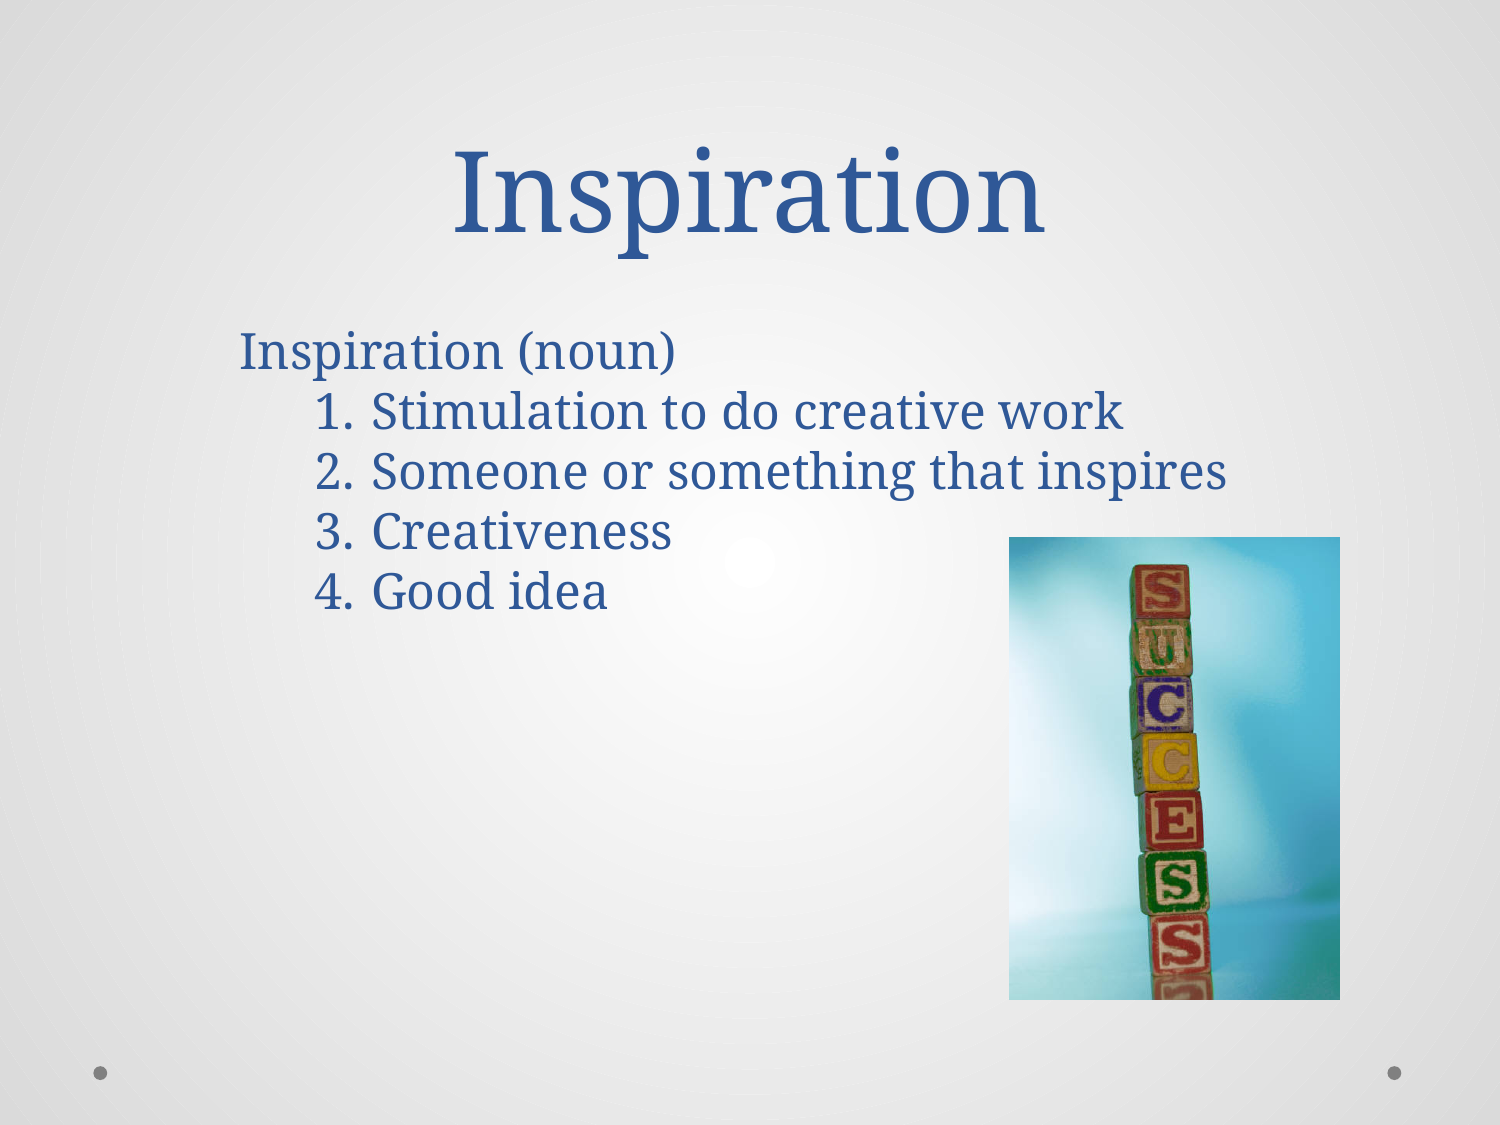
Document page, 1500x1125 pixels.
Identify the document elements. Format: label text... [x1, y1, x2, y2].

text_box Inspiration (noun) Stimulation to do creative work Someone or something that inspires Creativeness Good idea [224, 312, 1275, 628]
picture [1009, 537, 1340, 1001]
title Inspiration [75, 0, 1425, 263]
